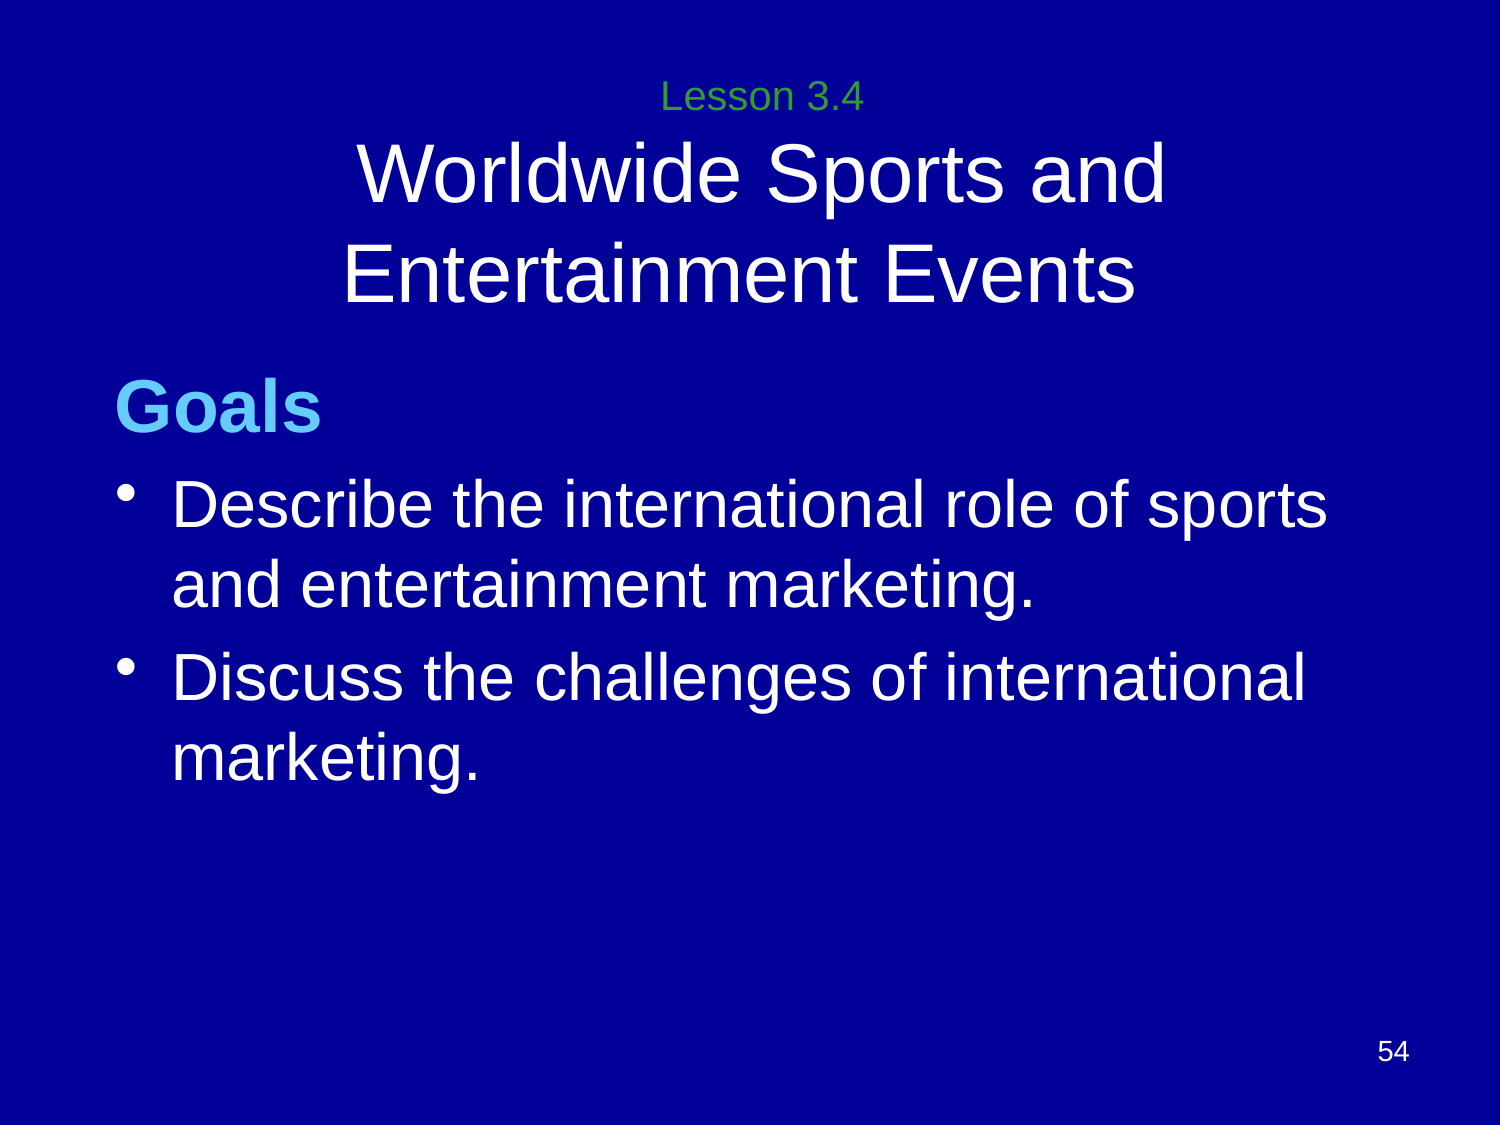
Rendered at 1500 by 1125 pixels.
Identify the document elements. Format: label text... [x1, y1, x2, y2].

list Goals Describe the international role of sports and entertainment marketing. Discuss the challenges of international marketing. [99, 349, 1376, 926]
slide_number 54 [1074, 1024, 1425, 1103]
title Lesson 3.4 Worldwide Sports and Entertainment Events [87, 99, 1438, 288]
